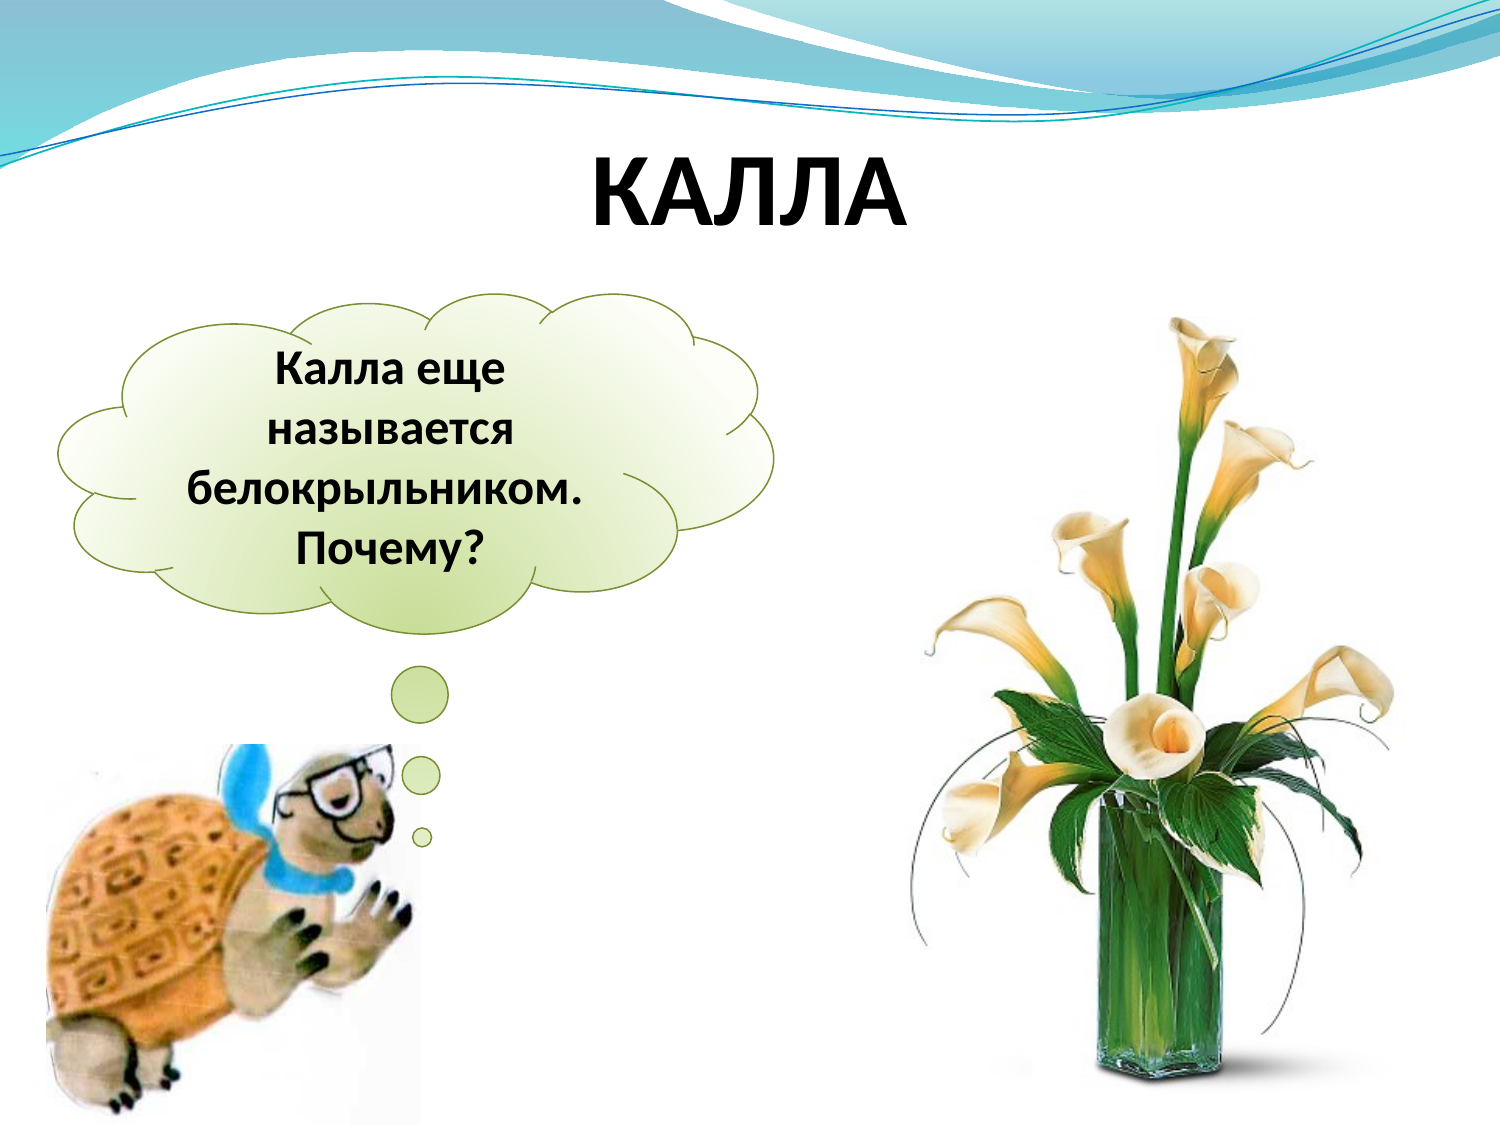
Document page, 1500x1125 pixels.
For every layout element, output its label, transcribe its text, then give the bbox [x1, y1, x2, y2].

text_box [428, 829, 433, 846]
picture [46, 744, 423, 1125]
picture [807, 316, 1500, 1094]
text_box Калла еще называется белокрыльником. Почему? [390, 665, 449, 724]
title КАЛЛА [0, 58, 1500, 247]
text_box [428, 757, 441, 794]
text_box Калла еще называется белокрыльником. Почему? [57, 293, 775, 635]
